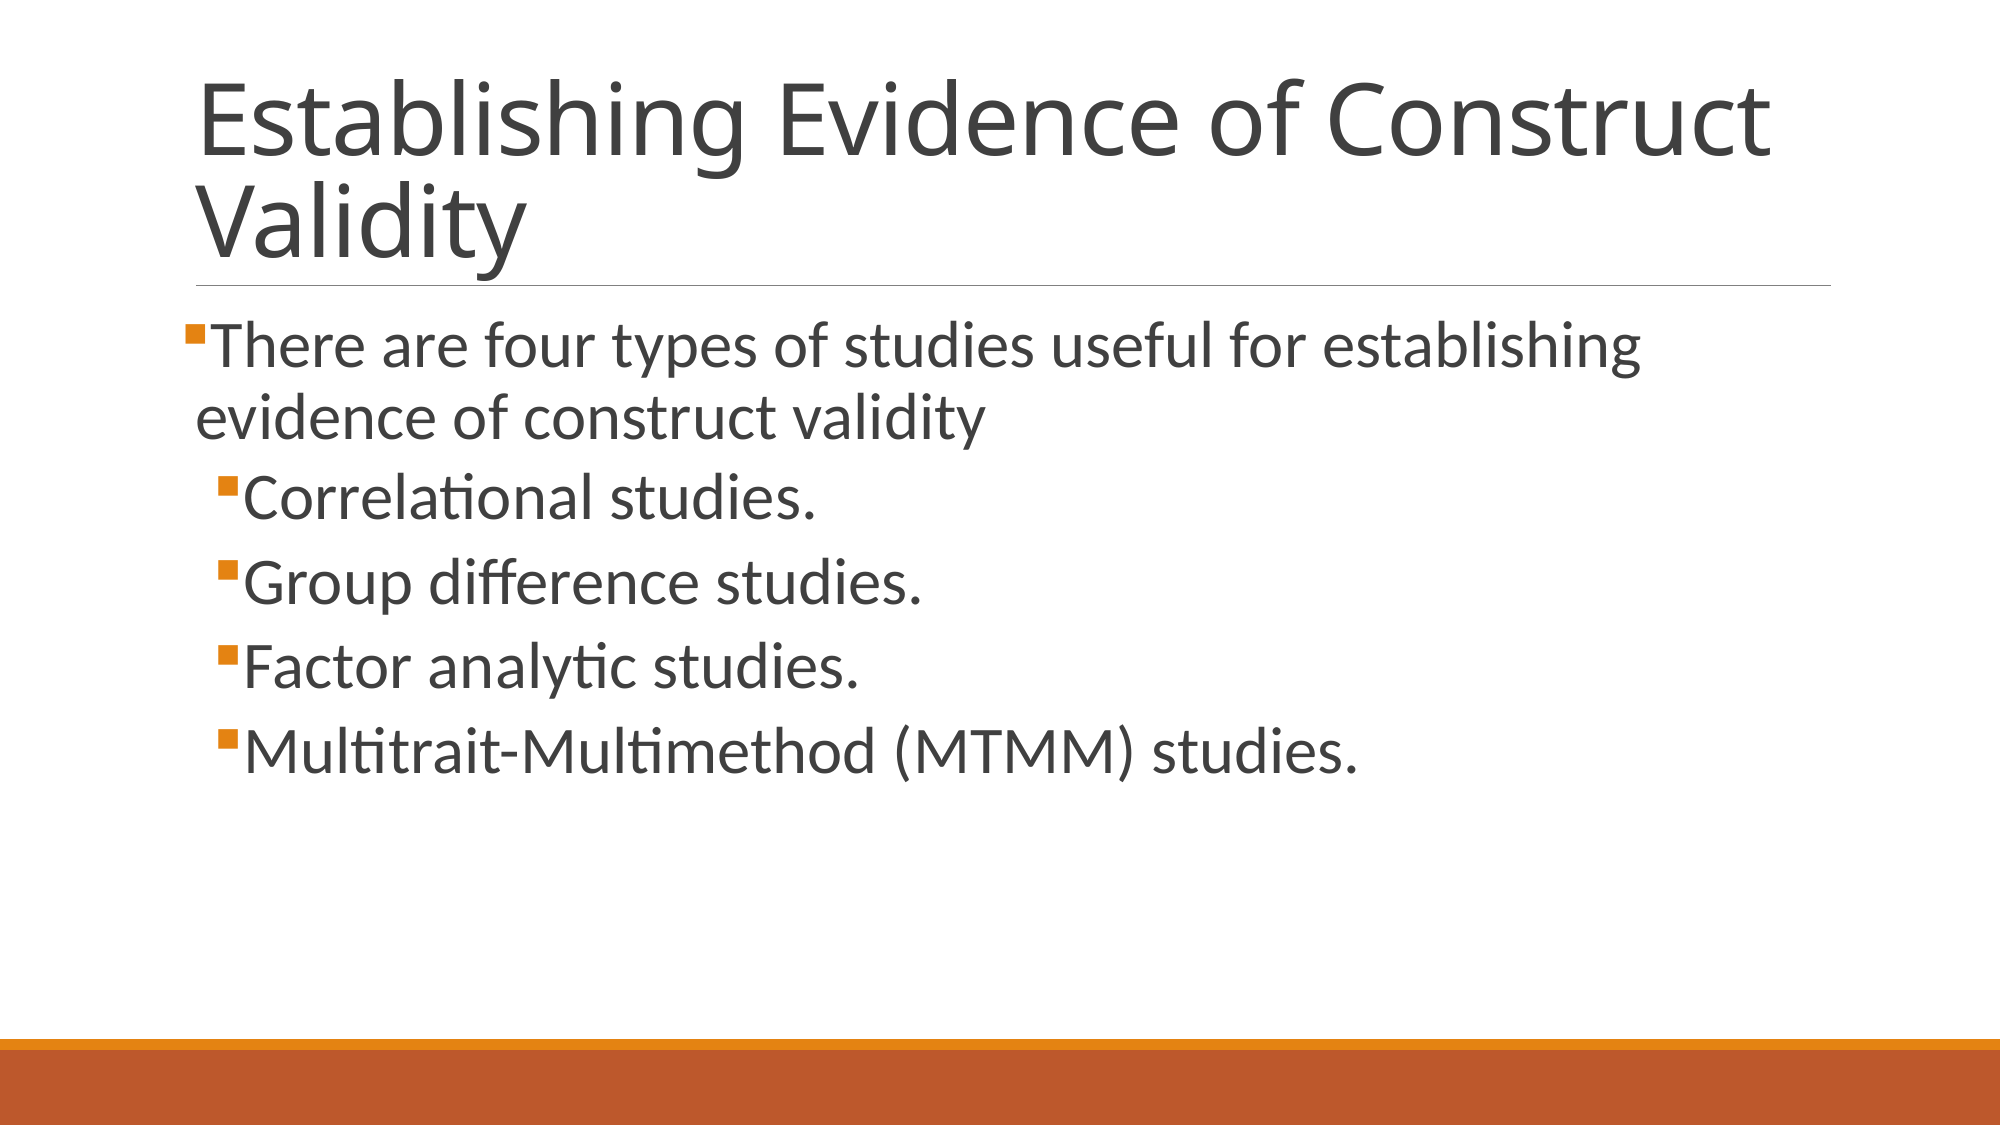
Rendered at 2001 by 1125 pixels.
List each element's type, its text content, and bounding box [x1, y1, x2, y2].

list There are four types of studies useful for establishing evidence of construct validity Correlational studies. Group difference studies. Factor analytic studies. Multitrait-Multimethod (MTMM) studies. [180, 302, 1830, 1022]
title Establishing Evidence of Construct Validity [180, 47, 1830, 285]
